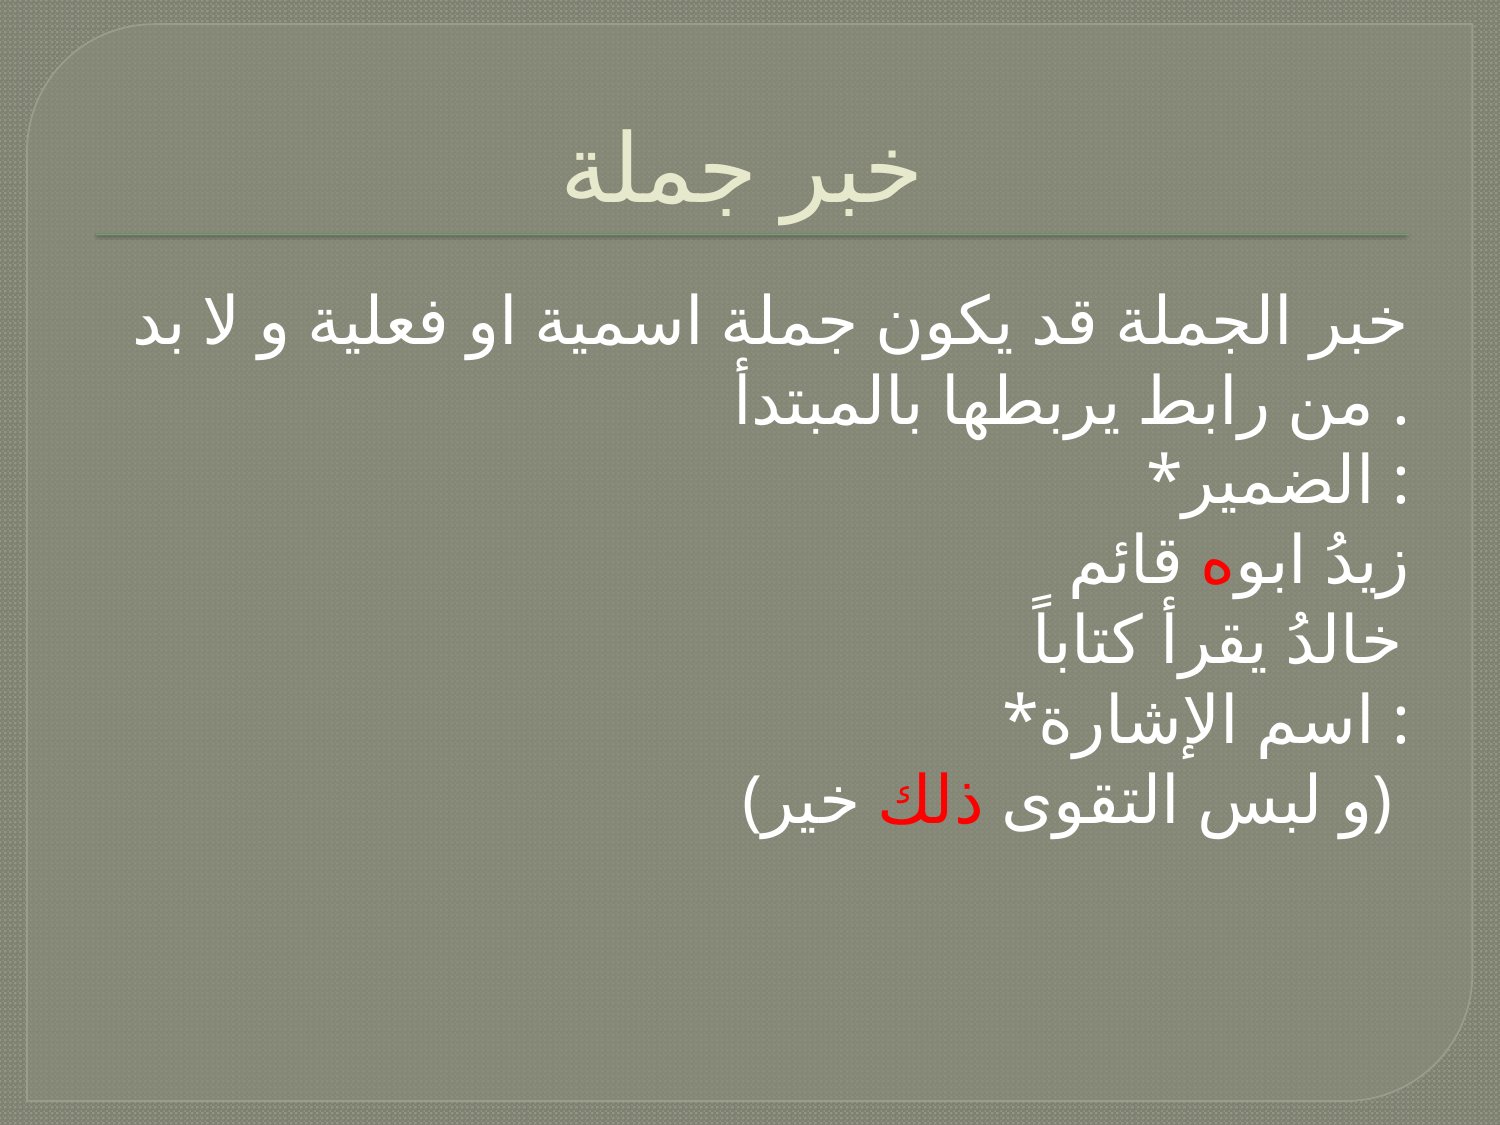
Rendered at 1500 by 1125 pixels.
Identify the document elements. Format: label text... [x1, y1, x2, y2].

title خبر جملة [75, 41, 1425, 230]
list خبر الجملة قد يكون جملة اسمية او فعلية و لا بد من رابط يربطها بالمبتدأ . *الضمير : زيدُ ابوه قائم خالدُ يقرأ كتاباً *اسم الإشارة : (و لبس التقوى ذلك خير) [75, 270, 1425, 1013]
